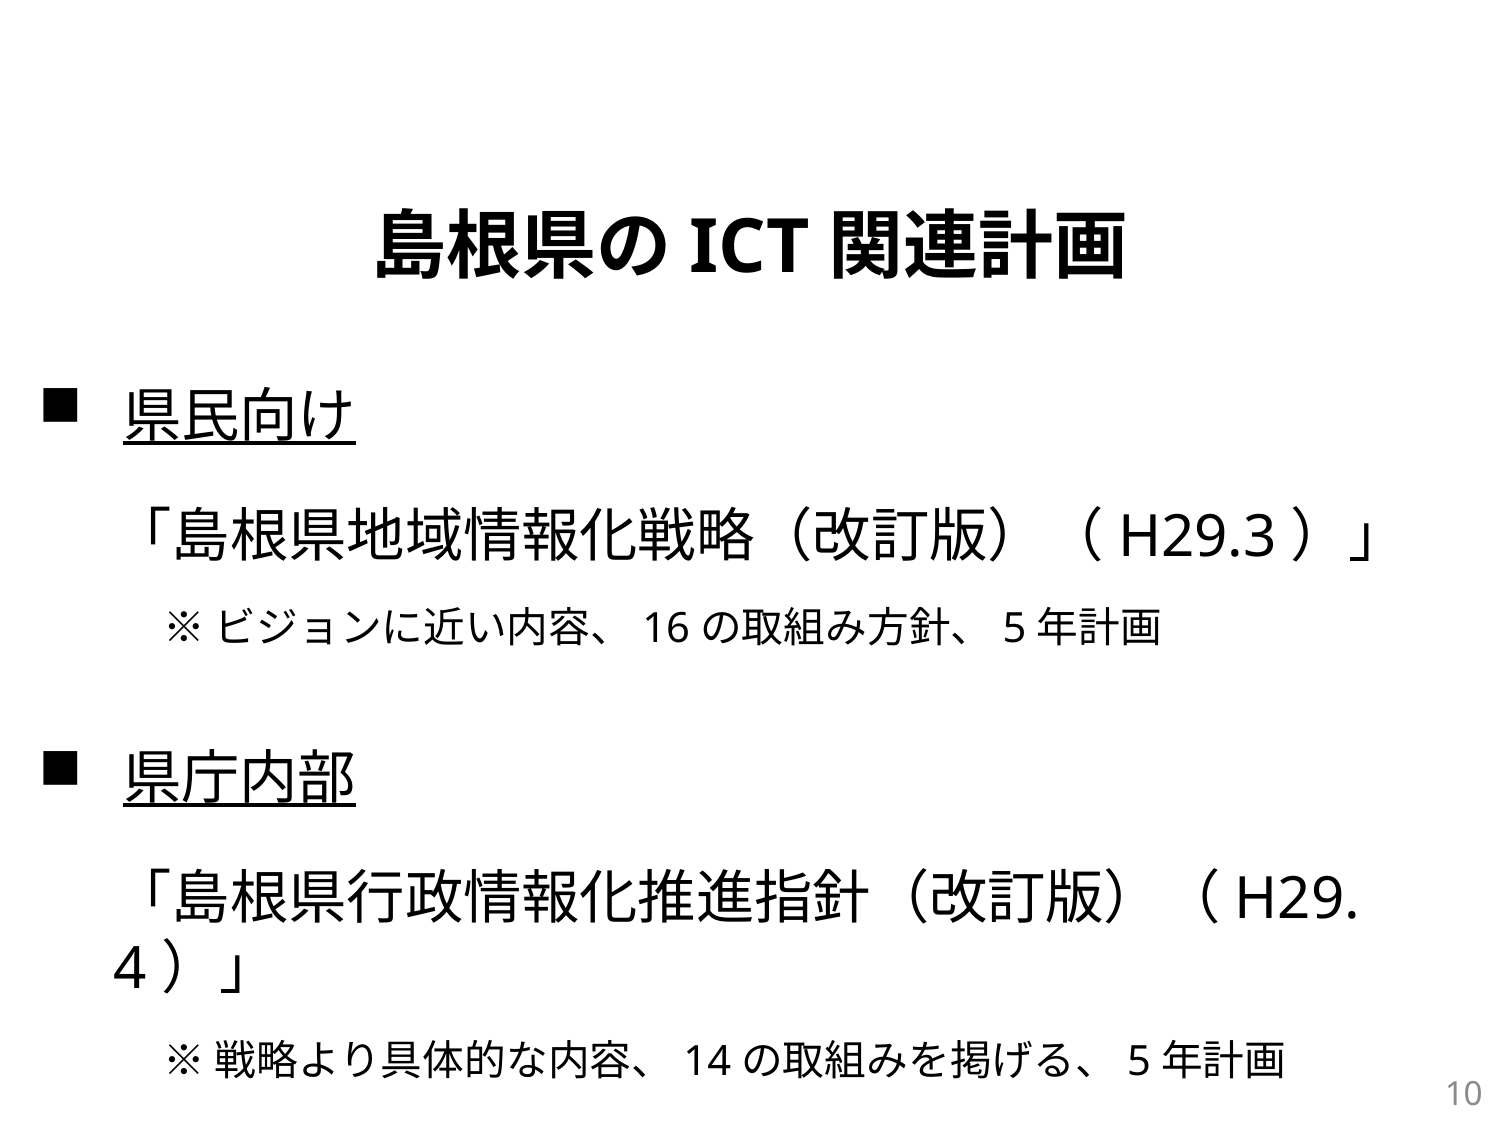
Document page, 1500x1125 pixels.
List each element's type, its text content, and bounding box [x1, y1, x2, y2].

slide_number 9 [1245, 1065, 1498, 1125]
text_box 島根県のICT関連計画 [156, 189, 1343, 295]
text_box 県民向け 「島根県地域情報化戦略（改訂版）（H29.3）」 ※ ビジョンに近い内容、16の取組み方針、5年計画 県庁内部 「島根県行政情報化推進指針（改訂版）（H29.4）」 ※ 戦略より具体的な内容、14の取組みを掲げる、5年計画 [24, 370, 1482, 1093]
